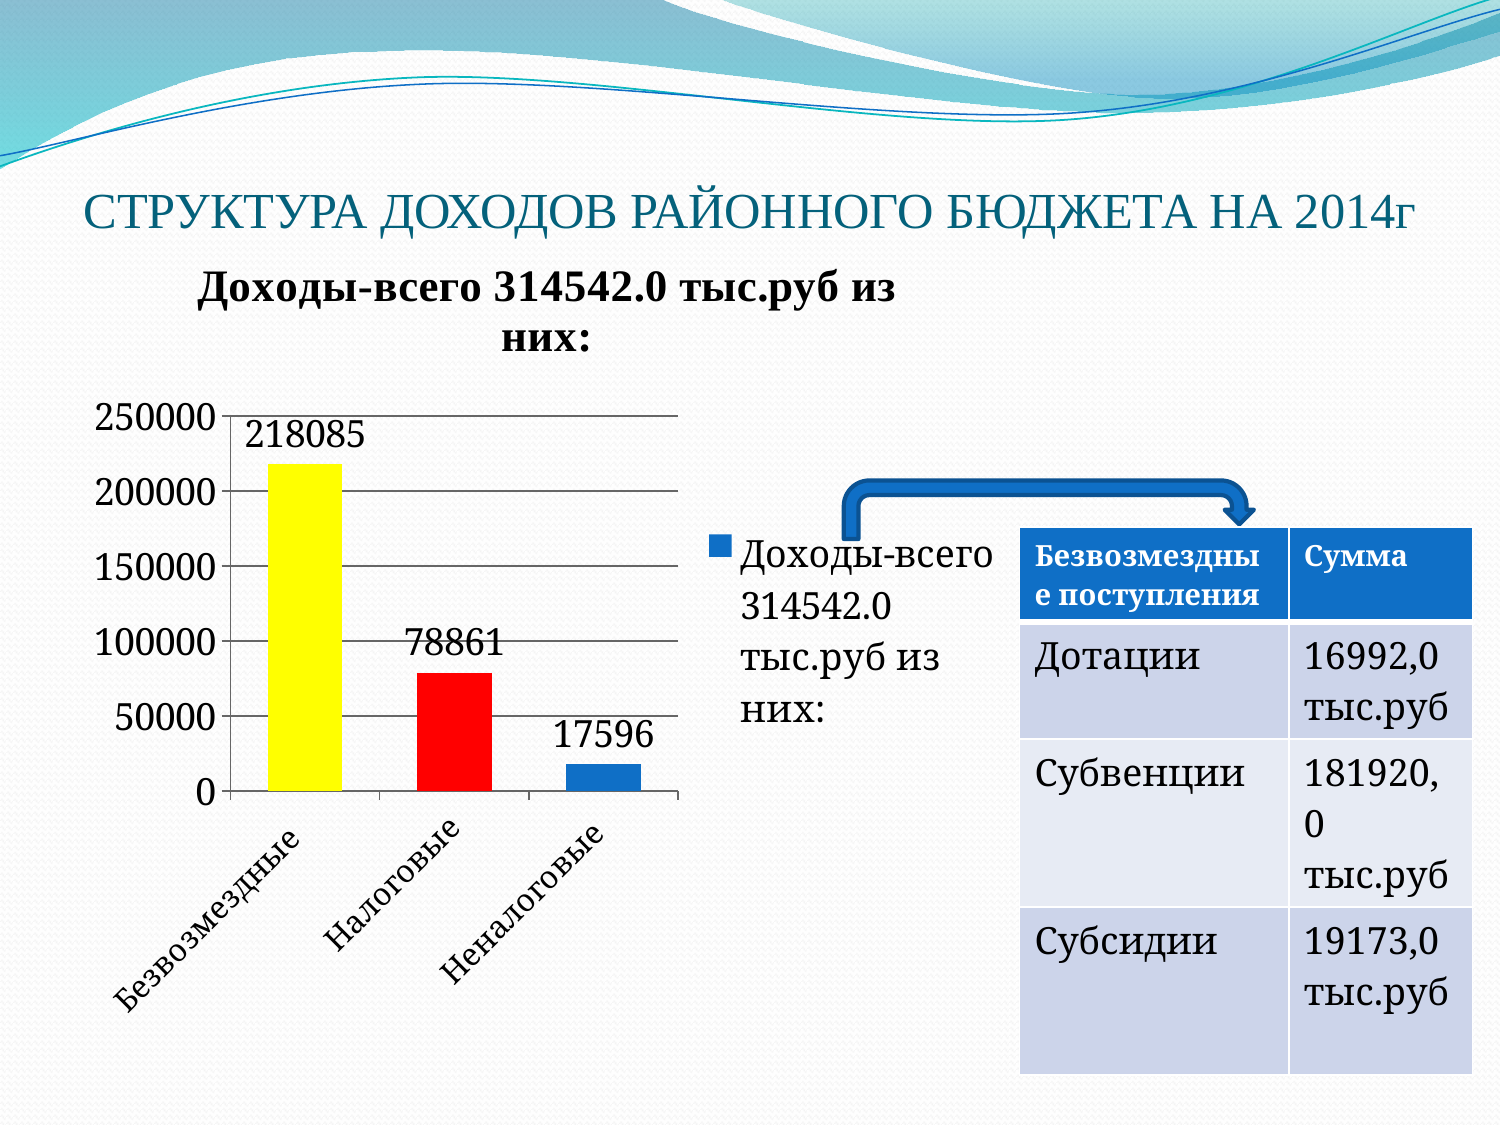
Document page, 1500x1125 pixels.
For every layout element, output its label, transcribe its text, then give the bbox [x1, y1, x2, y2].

table_cell Дотации [1025, 625, 1288, 738]
table_cell Субвенции [1025, 740, 1288, 906]
text_box [1020, 908, 1024, 1046]
table_cell 19173,0 тыс.руб [1290, 908, 1472, 1074]
table_header Безвозмездные поступления [1025, 528, 1288, 619]
chart [74, 222, 1020, 1038]
table_header Сумма [1290, 528, 1472, 619]
title СТРУКТУРА ДОХОДОВ РАЙОННОГО БЮДЖЕТА НА 2014г [75, 115, 1425, 434]
text_box [1020, 226, 1024, 434]
table_cell 181920,0 тыс.руб [1290, 740, 1472, 906]
table_cell 16992,0 тыс.руб [1290, 625, 1472, 738]
text_box [1025, 478, 1256, 526]
table_cell Субсидии [1020, 908, 1288, 1074]
